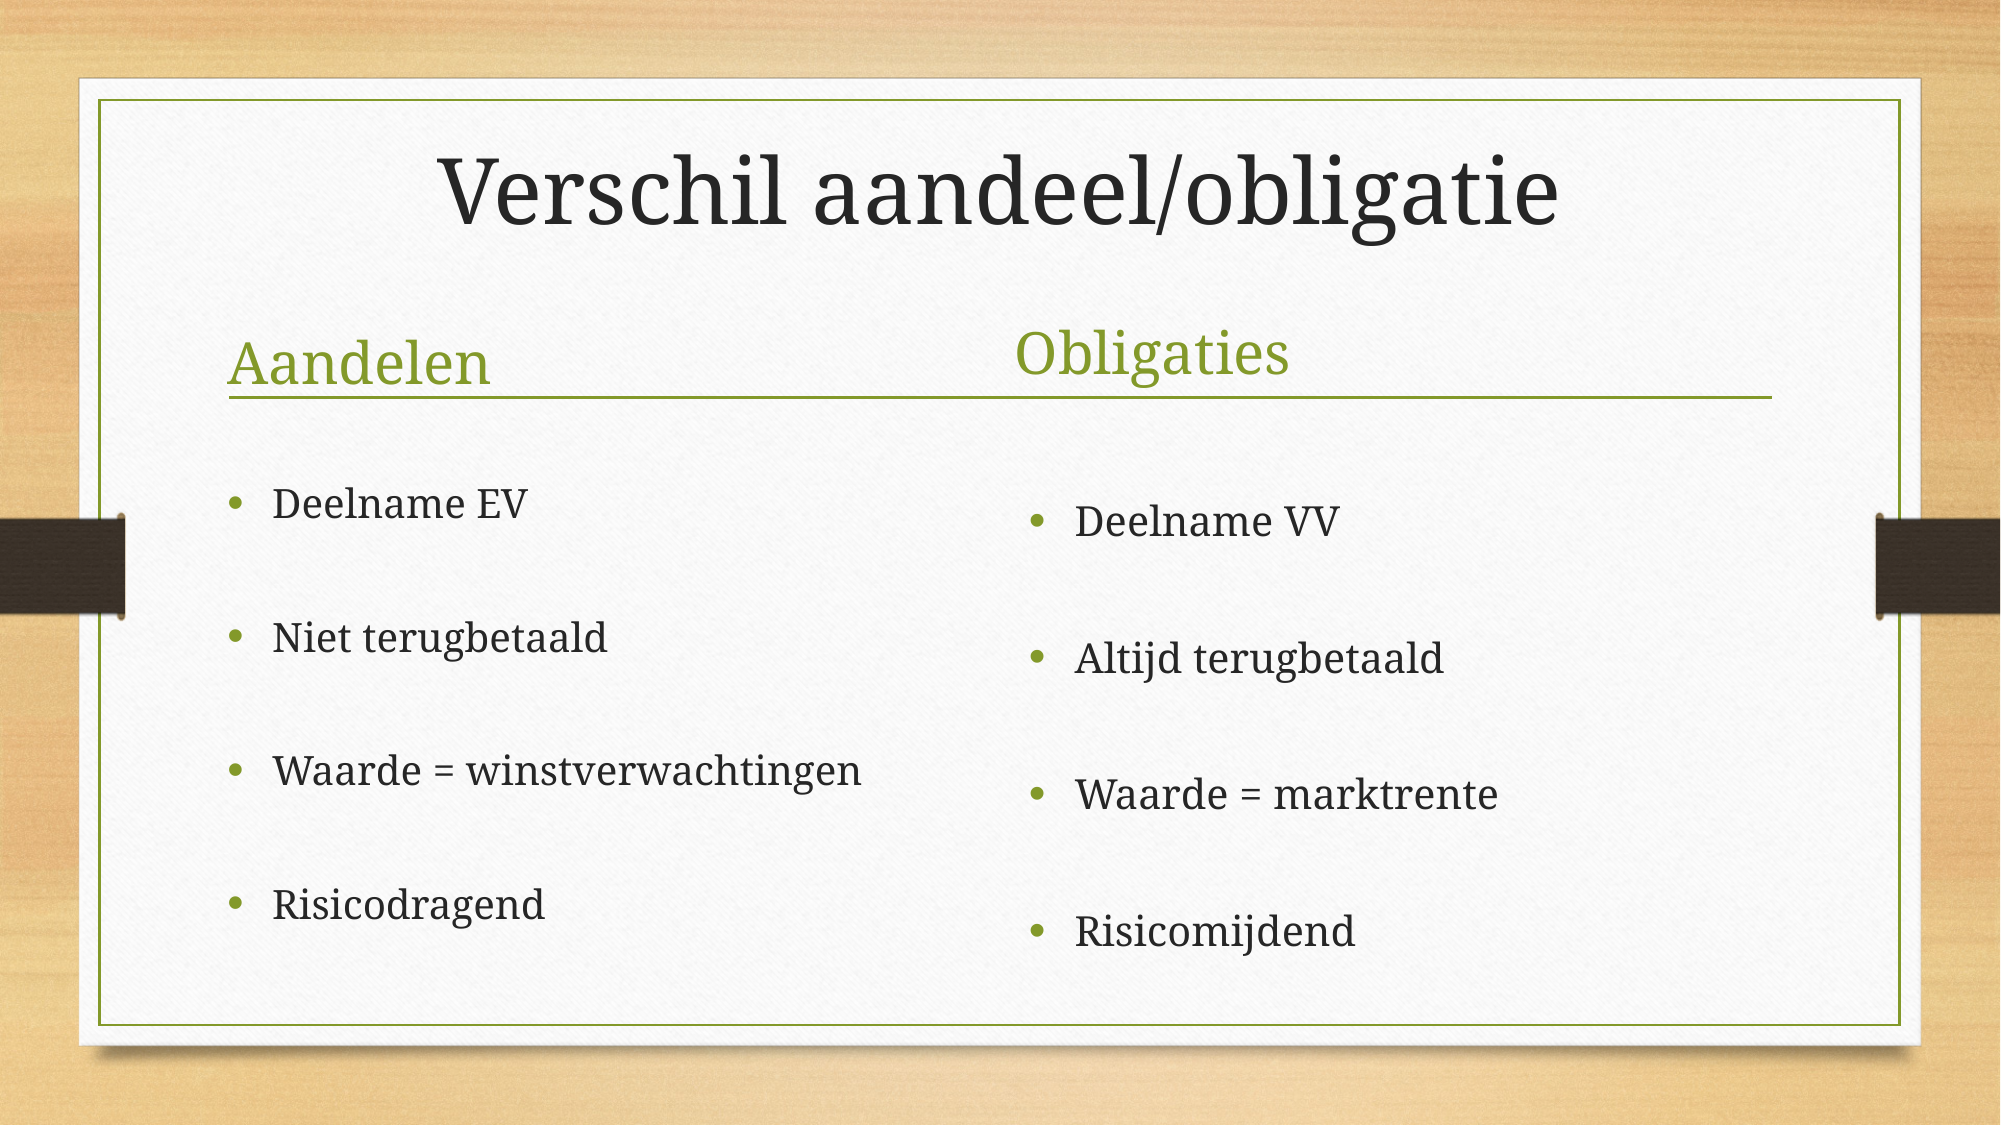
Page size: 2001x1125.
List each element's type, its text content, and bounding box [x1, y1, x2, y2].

list Deelname EV Niet terugbetaald Waarde = winstverwachtingen Risicodragend [212, 403, 987, 937]
list Obligaties [999, 298, 1774, 394]
title Verschil aandeel/obligatie [212, 80, 1788, 295]
list Deelname VV Altijd terugbetaald Waarde = marktrente Risicomijdend [1013, 418, 1788, 964]
list Aandelen [212, 309, 987, 403]
picture [0, 0, 2001, 1125]
